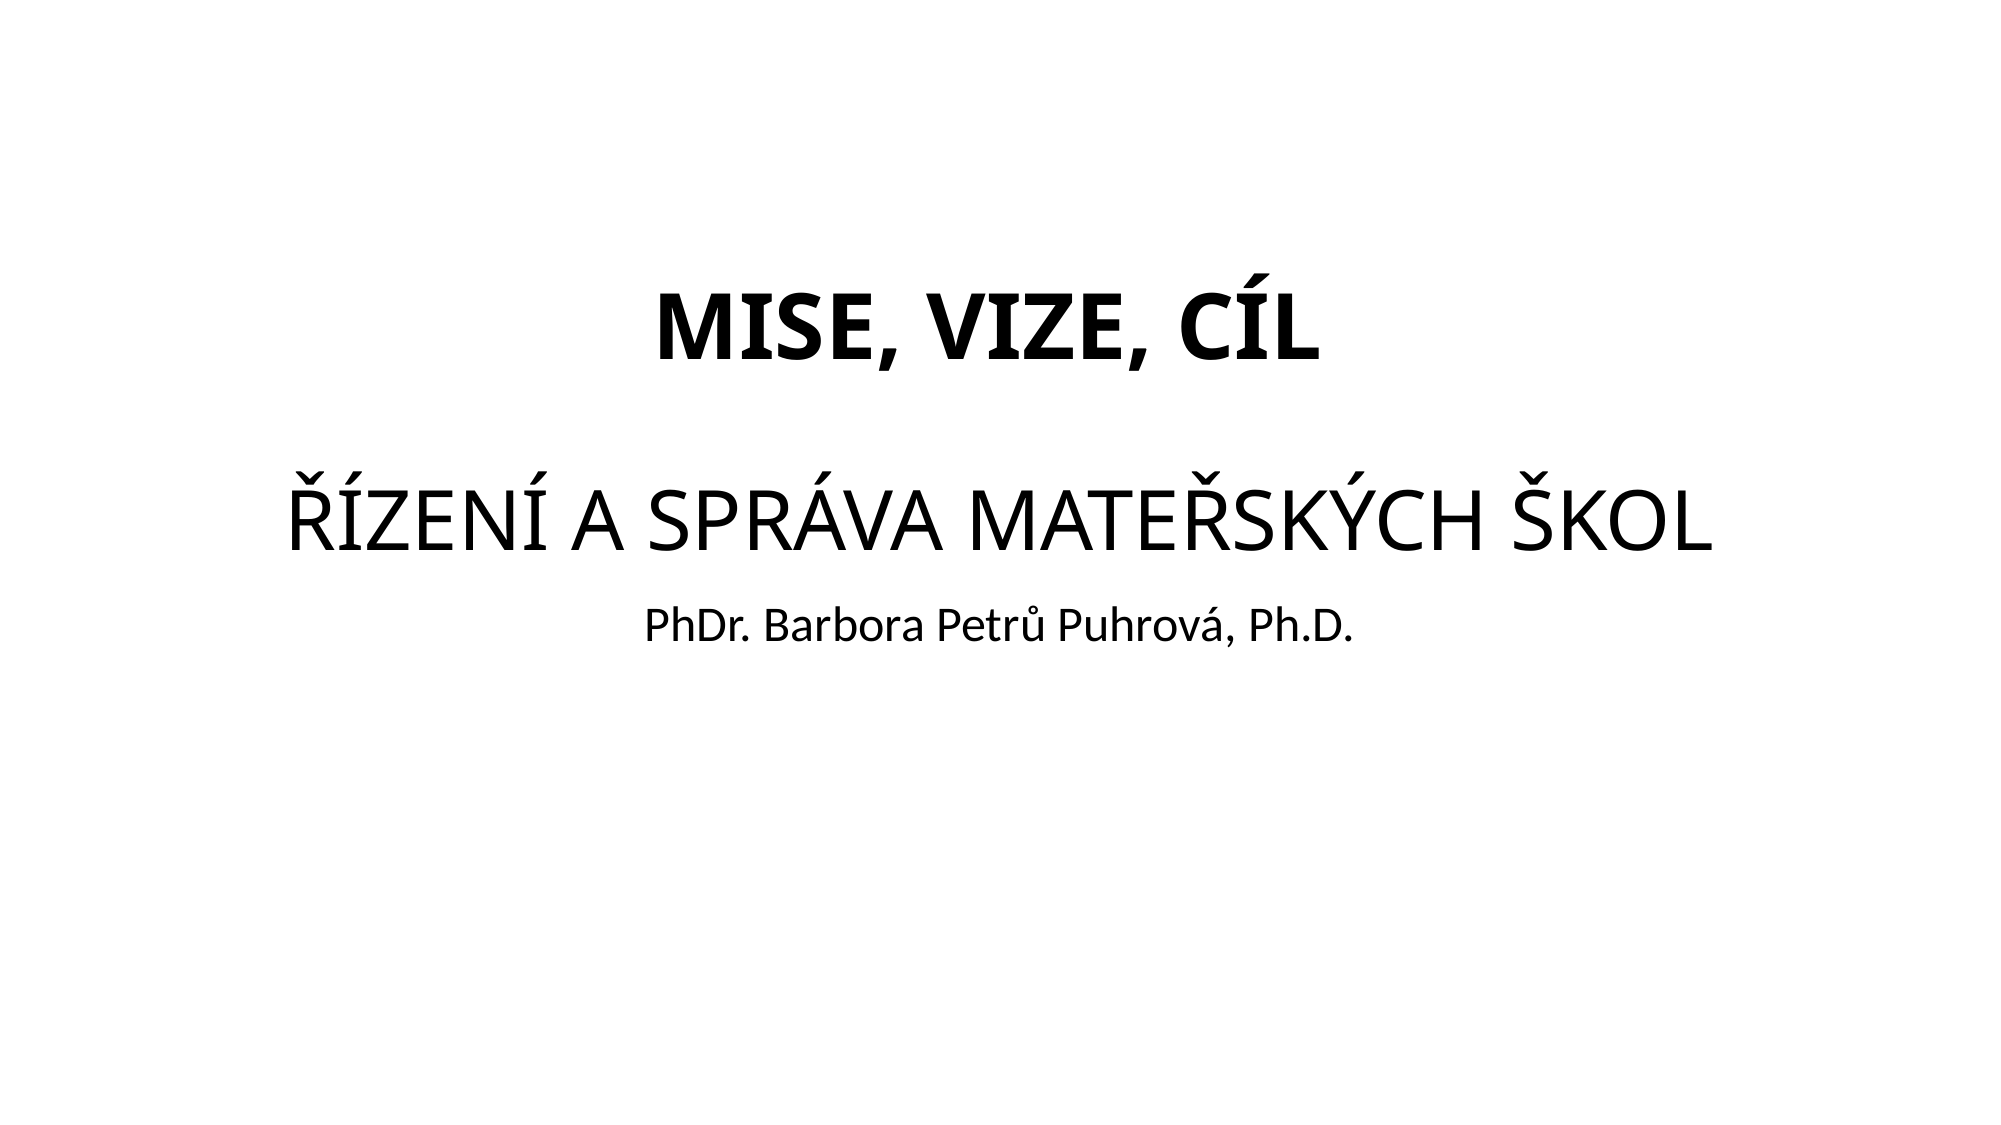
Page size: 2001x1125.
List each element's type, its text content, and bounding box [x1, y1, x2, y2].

subtitle PhDr. Barbora Petrů Puhrová, Ph.D. [249, 590, 1750, 863]
title MISE, VIZE, CÍL ŘÍZENÍ A SPRÁVA MATEŘSKÝCH ŠKOL [249, 184, 1750, 576]
